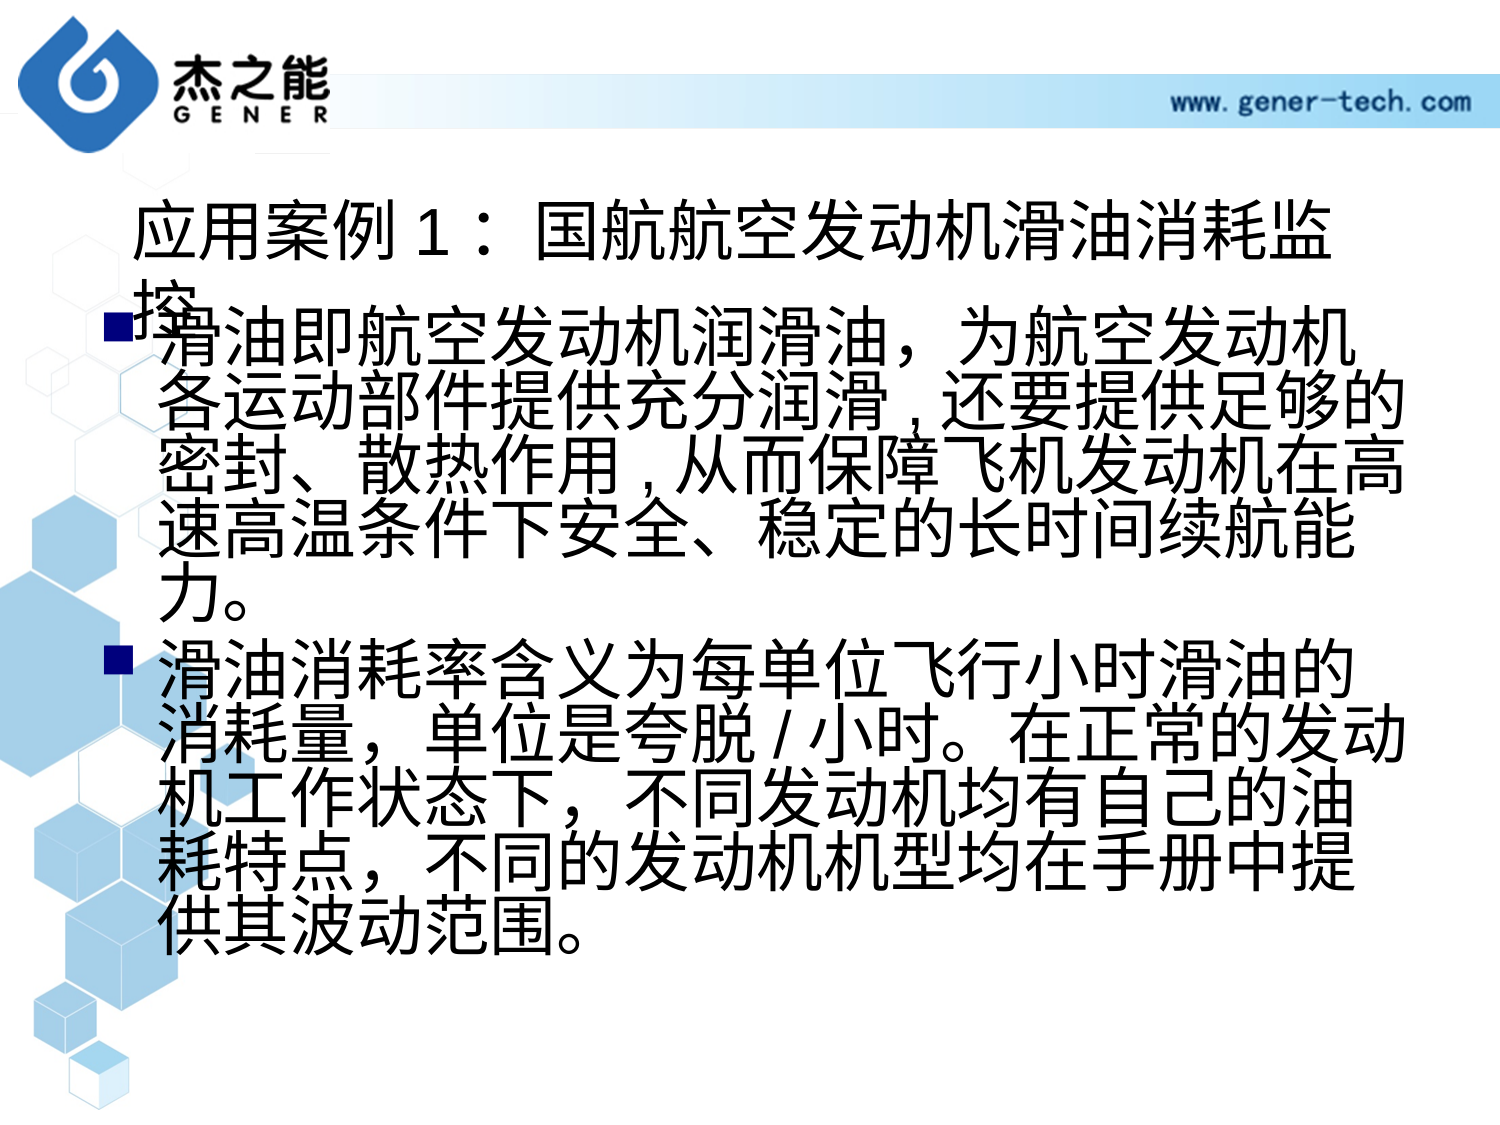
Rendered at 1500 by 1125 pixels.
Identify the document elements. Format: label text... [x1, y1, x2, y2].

text_box 应用案例1：国航航空发动机滑油消耗监控 [116, 181, 1404, 302]
picture [0, 15, 1500, 1110]
text_box 滑油即航空发动机润滑油，为航空发动机各运动部件提供充分润滑,还要提供足够的密封、散热作用,从而保障飞机发动机在高速高温条件下安全、稳定的长时间续航能力。 滑油消耗率含义为每单位飞行小时滑油的消耗量，单位是夸脱/小时。在正常的发动机工作状态下，不同发动机均有自己的油耗特点，不同的发动机机型均在手册中提供其波动范围。 [85, 302, 1436, 1003]
